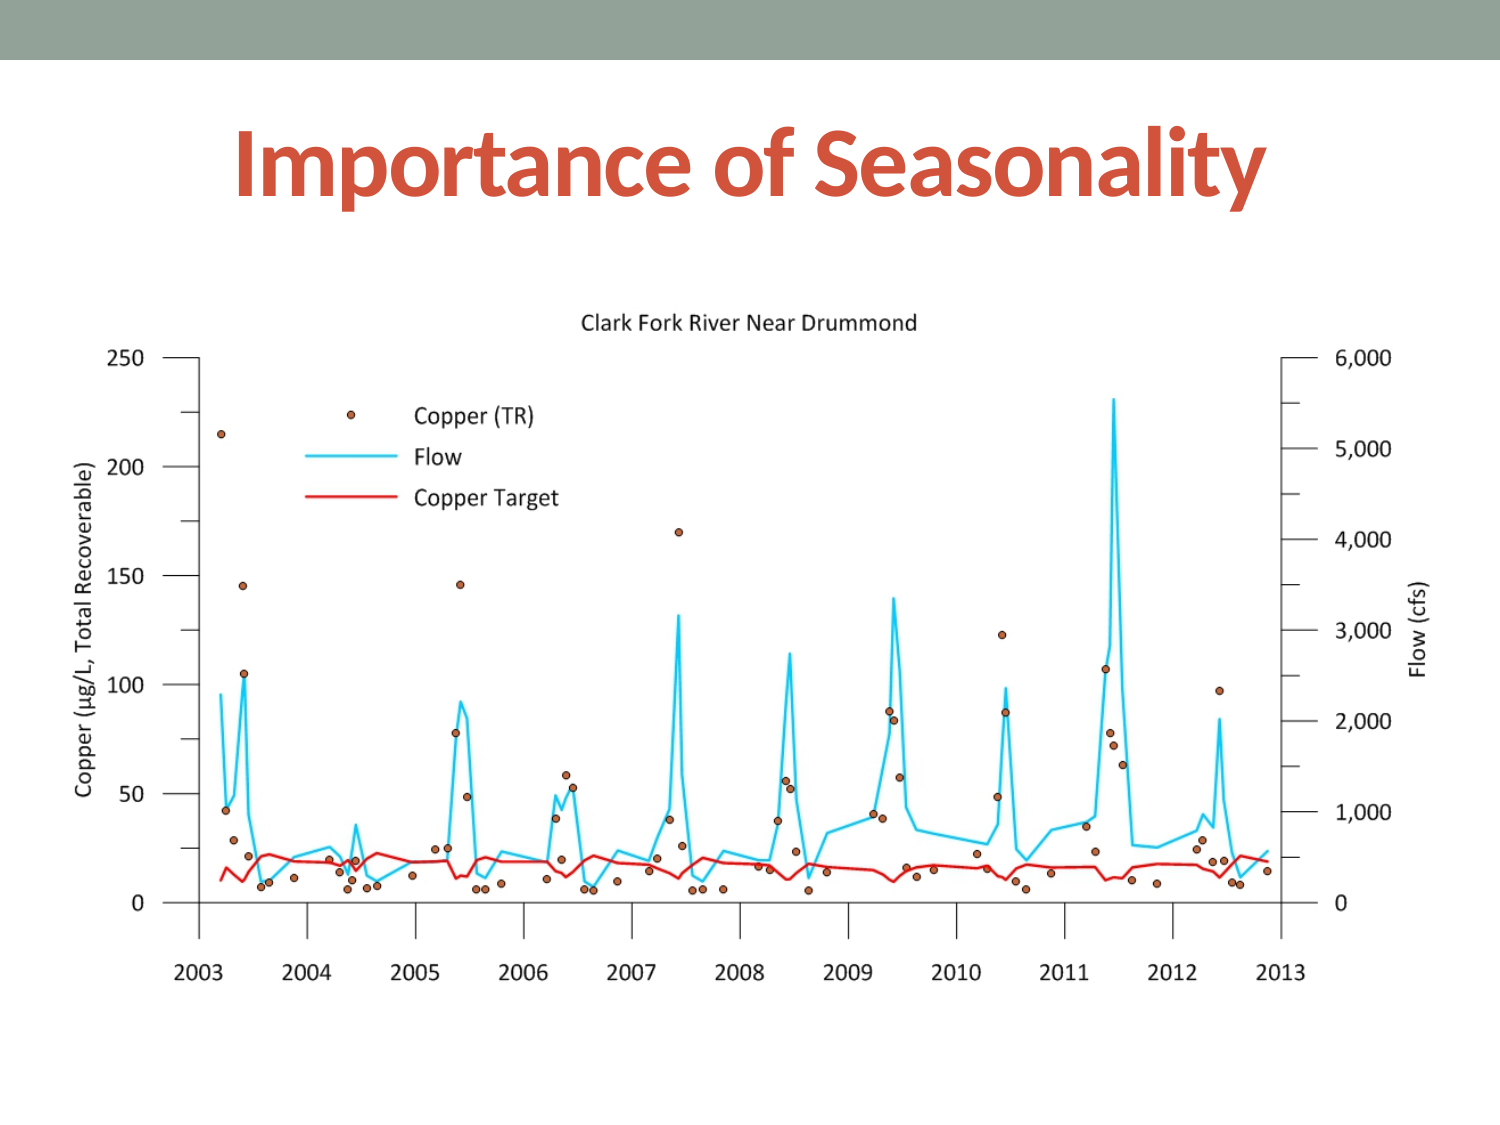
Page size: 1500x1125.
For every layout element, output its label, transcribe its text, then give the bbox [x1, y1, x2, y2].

title Importance of Seasonality [75, 87, 1425, 225]
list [66, 299, 1434, 988]
